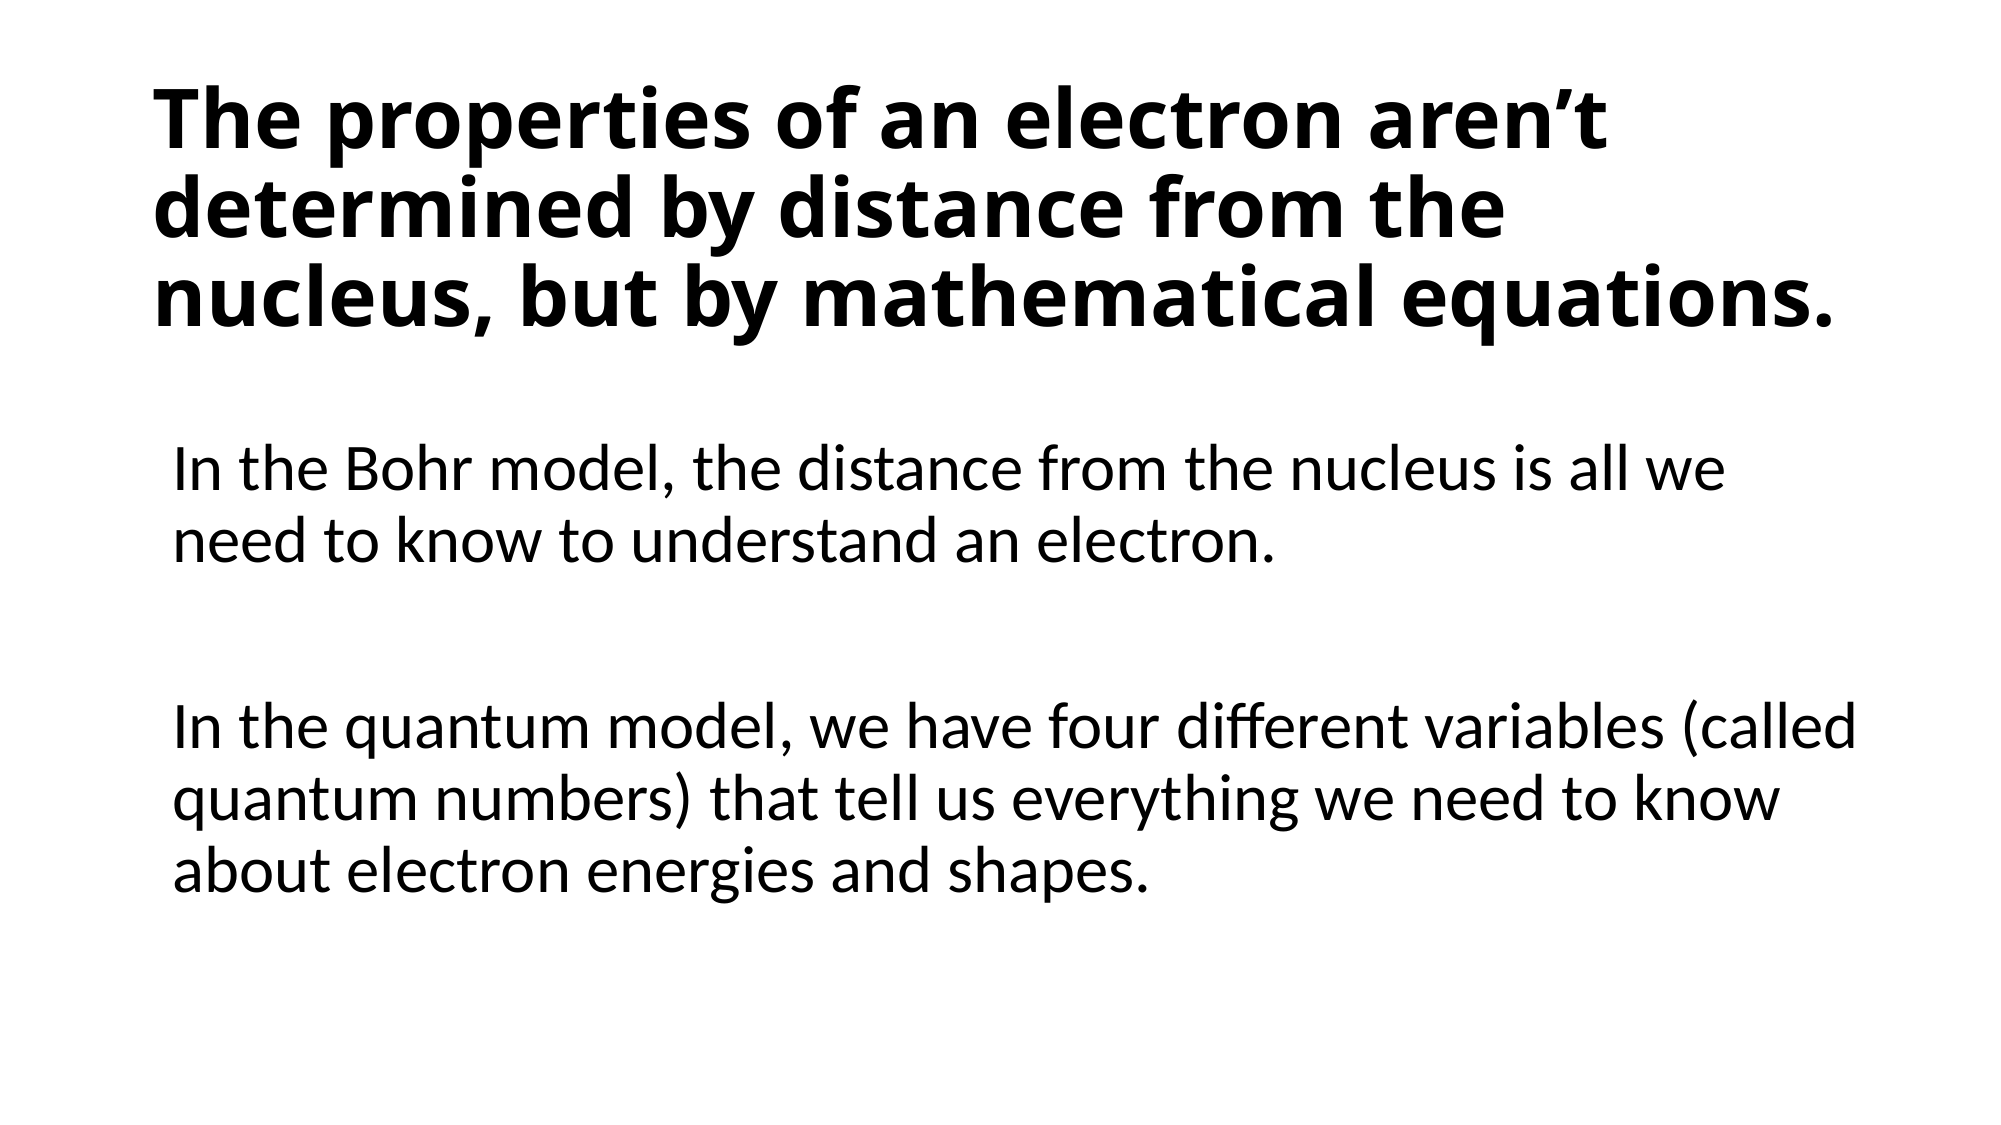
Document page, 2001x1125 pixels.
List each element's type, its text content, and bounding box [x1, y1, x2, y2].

title The properties of an electron aren’t determined by distance from the nucleus, but by mathematical equations. [137, 59, 1863, 362]
list In the Bohr model, the distance from the nucleus is all we need to know to understand an electron. In the quantum model, we have four different variables (called quantum numbers) that tell us everything we need to know about electron energies and shapes. [157, 425, 1883, 1125]
